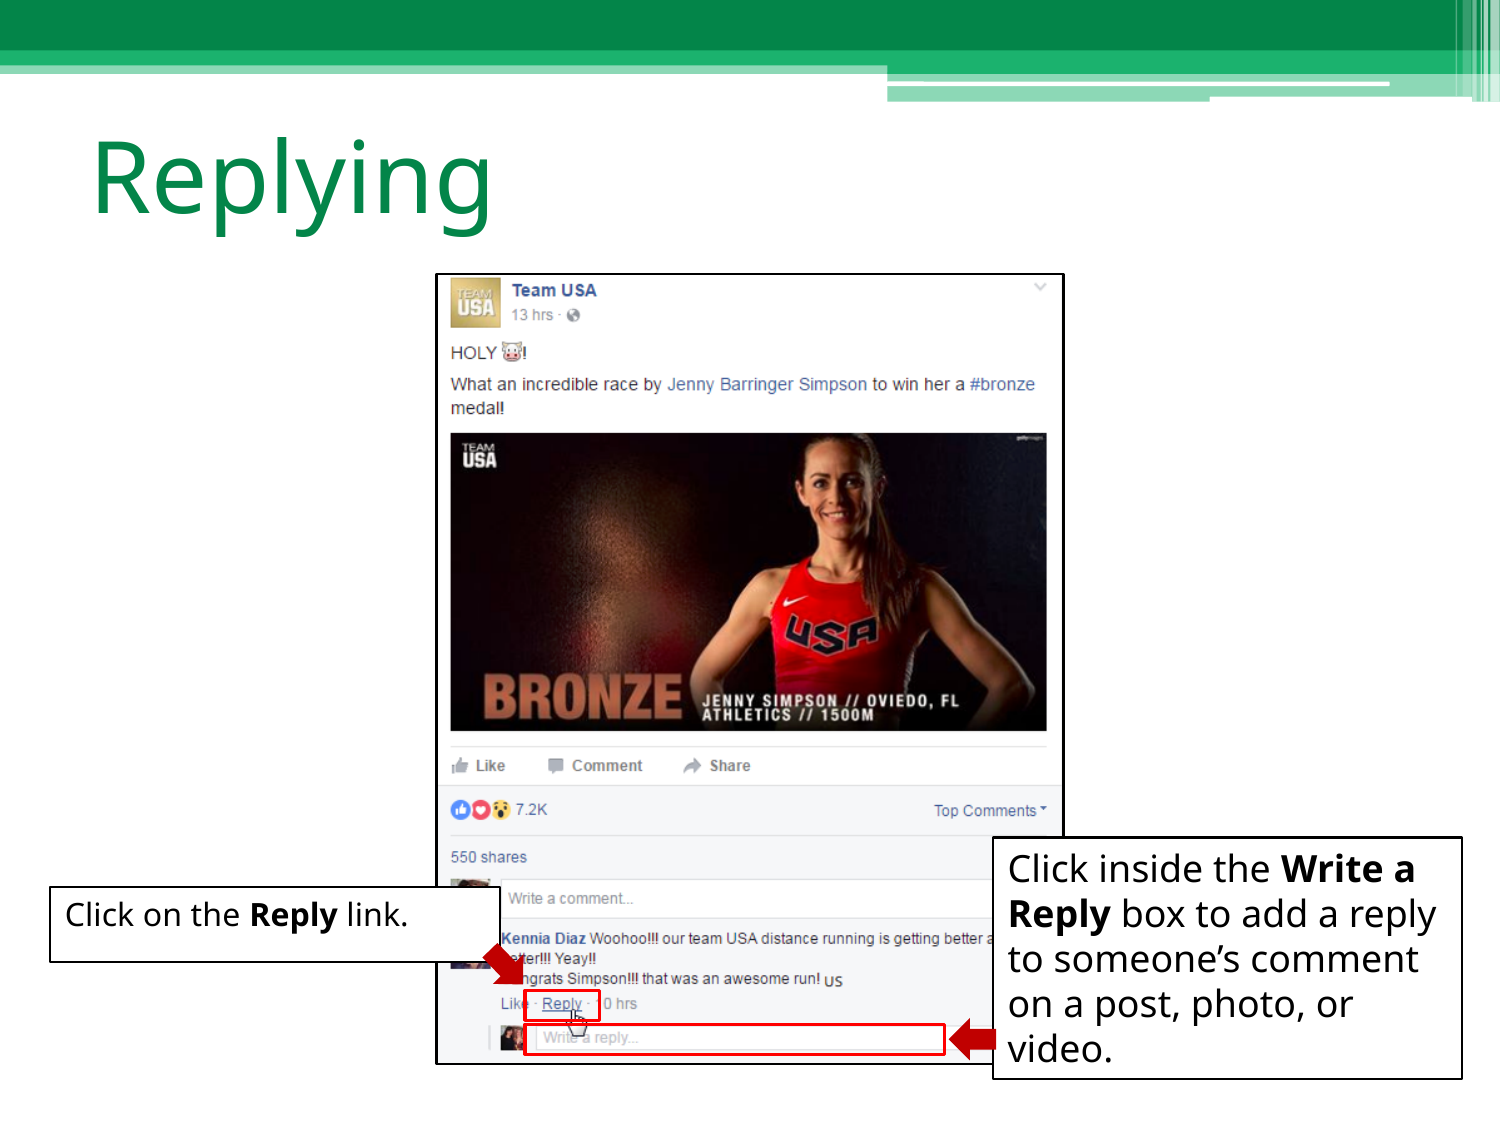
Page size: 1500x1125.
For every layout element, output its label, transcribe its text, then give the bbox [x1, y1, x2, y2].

text_box Click on the Reply link. [49, 887, 437, 963]
picture [437, 274, 1063, 1063]
list Click inside the Write a Reply box to add a reply to someone’s comment on a post, photo, or video. [992, 837, 1463, 1079]
title Replying [75, 85, 1425, 261]
